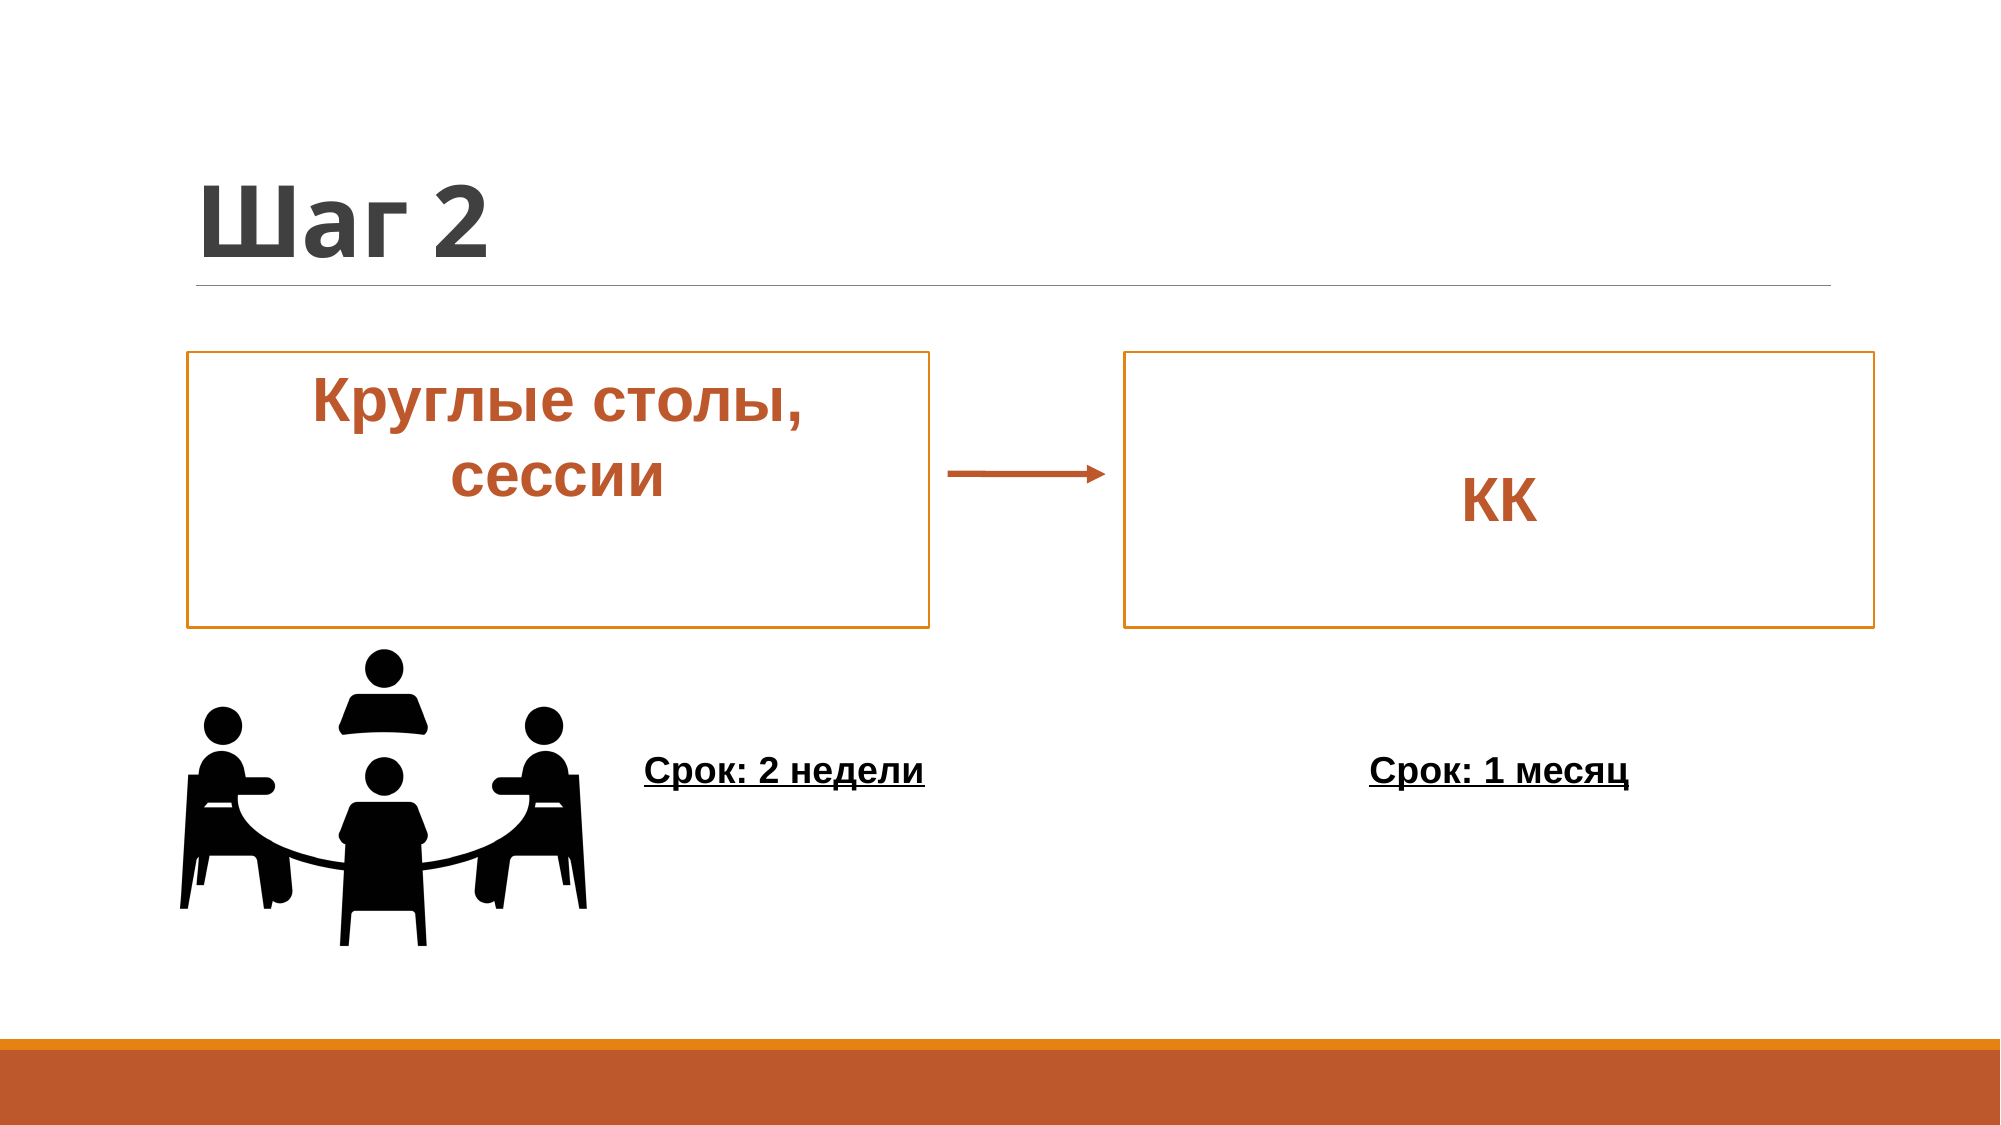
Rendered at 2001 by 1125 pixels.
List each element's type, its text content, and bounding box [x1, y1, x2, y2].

text_box Круглые столы, сессии [186, 351, 930, 629]
text_box Срок: 1 месяц [1204, 738, 1794, 1009]
text_box КК [1123, 351, 1875, 629]
title Шаг 2 [180, 47, 1830, 285]
picture [179, 636, 588, 952]
text_box Срок: 2 недели [489, 738, 1080, 1009]
